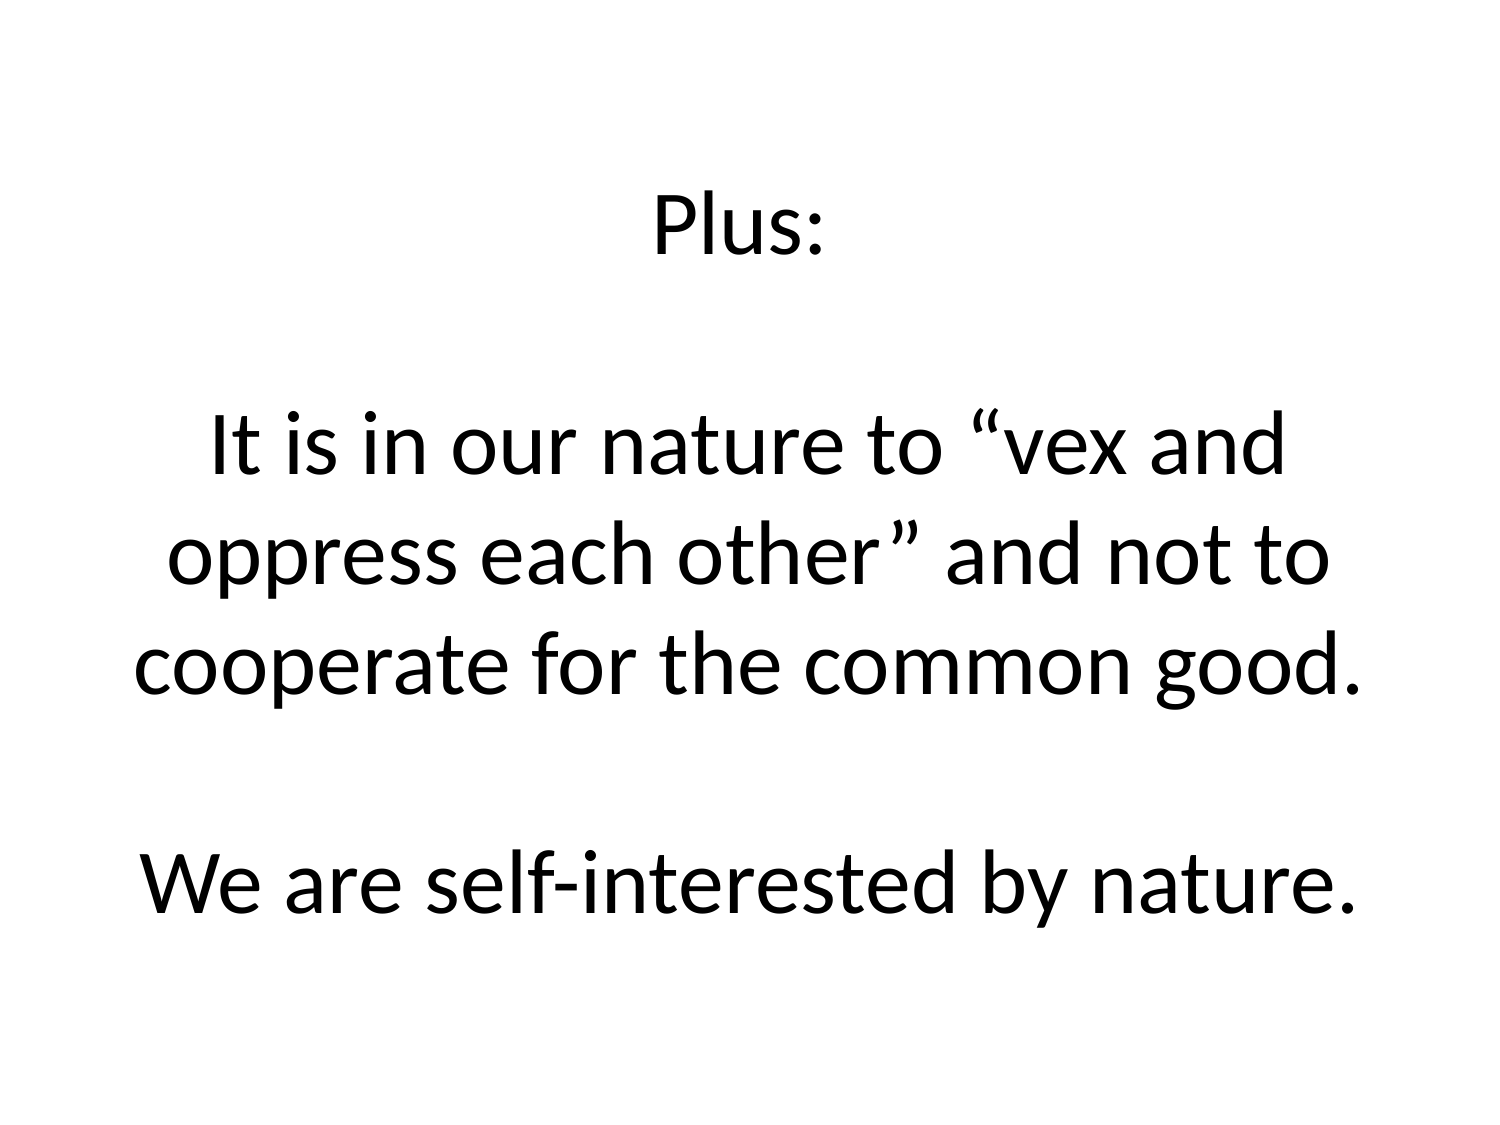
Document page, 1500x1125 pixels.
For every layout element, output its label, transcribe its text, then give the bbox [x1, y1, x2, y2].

title Plus: It is in our nature to “vex and oppress each other” and not to cooperate for the common good. We are self-interested by nature. [74, 44, 1426, 1051]
